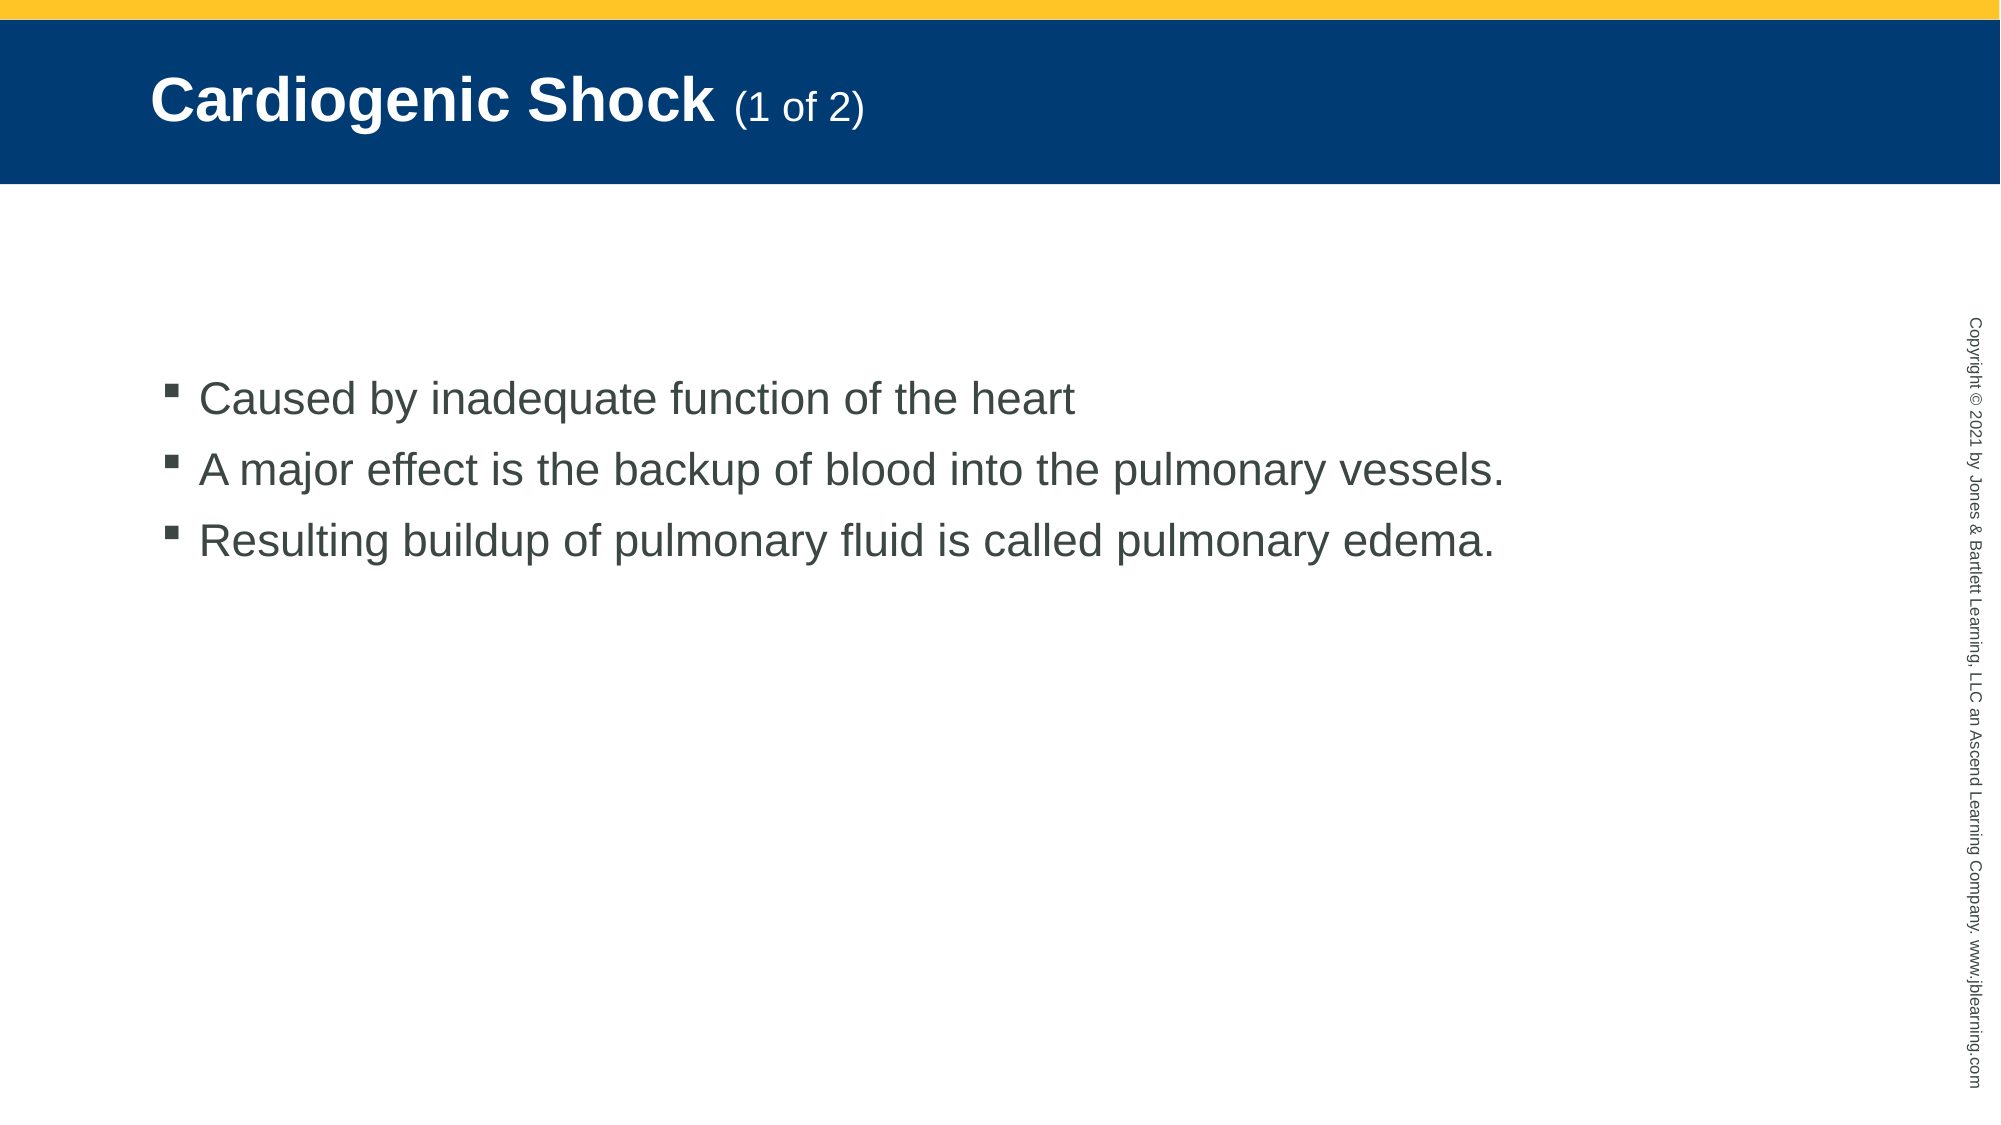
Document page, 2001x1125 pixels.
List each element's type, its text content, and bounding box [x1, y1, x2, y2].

list Caused by inadequate function of the heart A major effect is the backup of blood into the pulmonary vessels. Resulting buildup of pulmonary fluid is called pulmonary edema. [146, 361, 1859, 1016]
title Cardiogenic Shock (1 of 2) [0, 19, 2000, 185]
